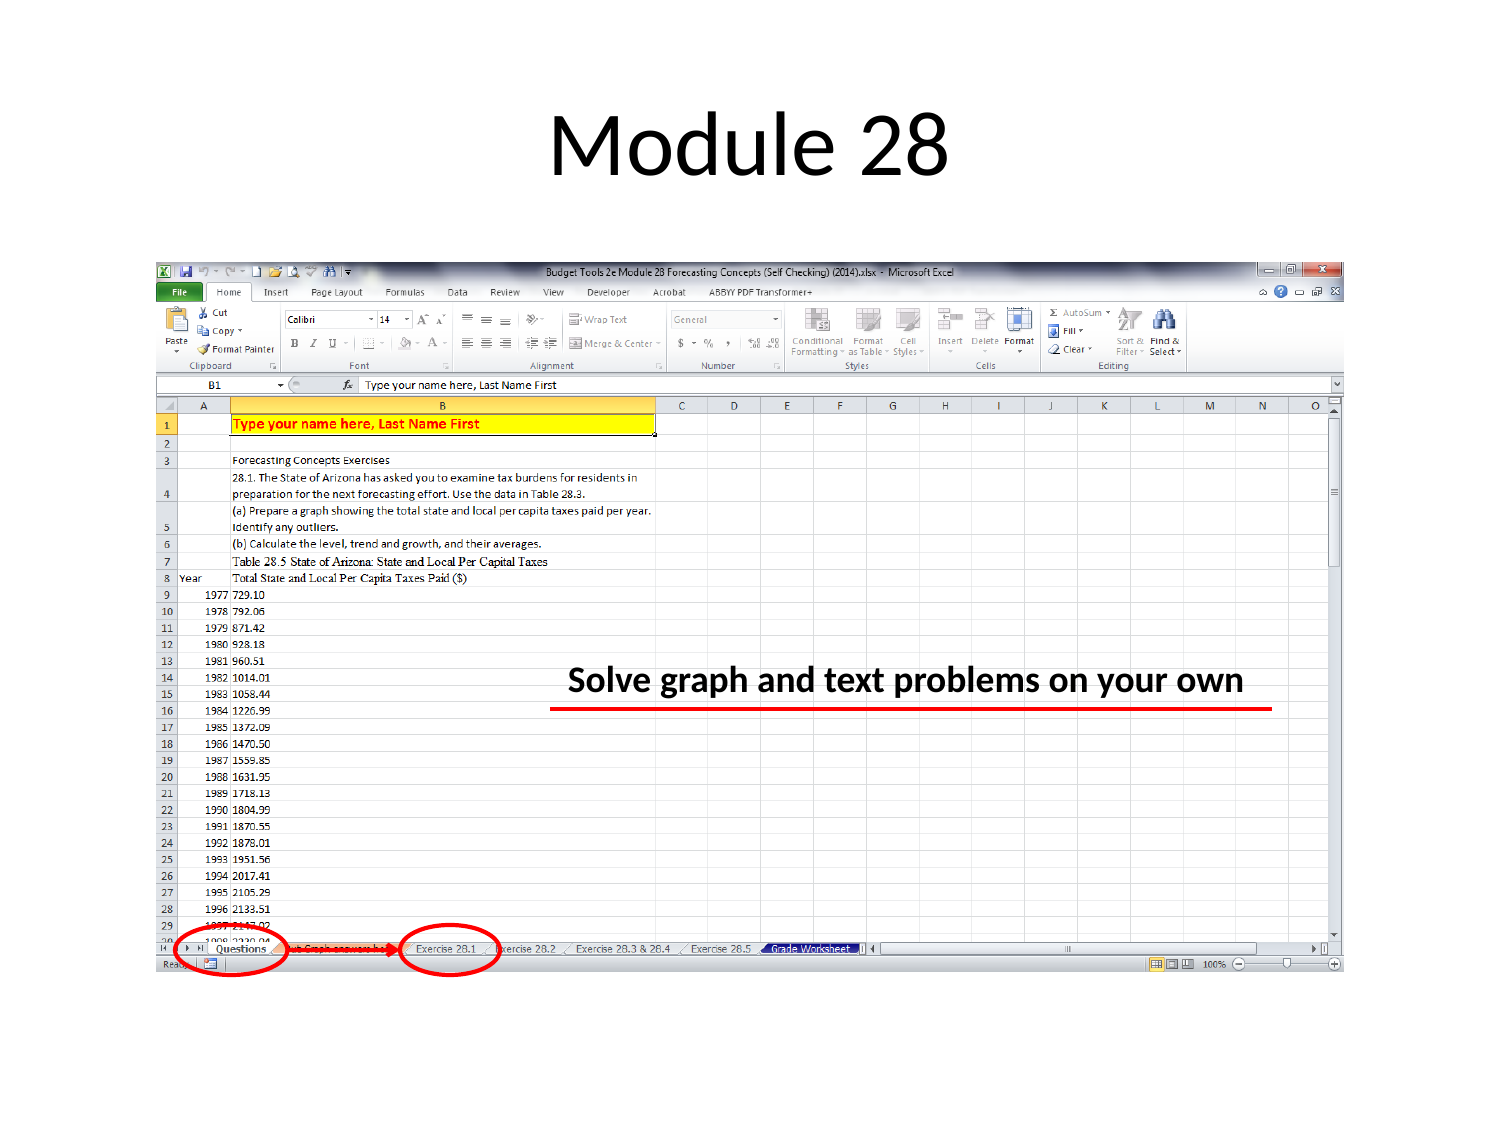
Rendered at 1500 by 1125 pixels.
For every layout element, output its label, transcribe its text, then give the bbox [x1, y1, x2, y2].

title Module 28 [75, 45, 1425, 233]
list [155, 262, 1345, 972]
